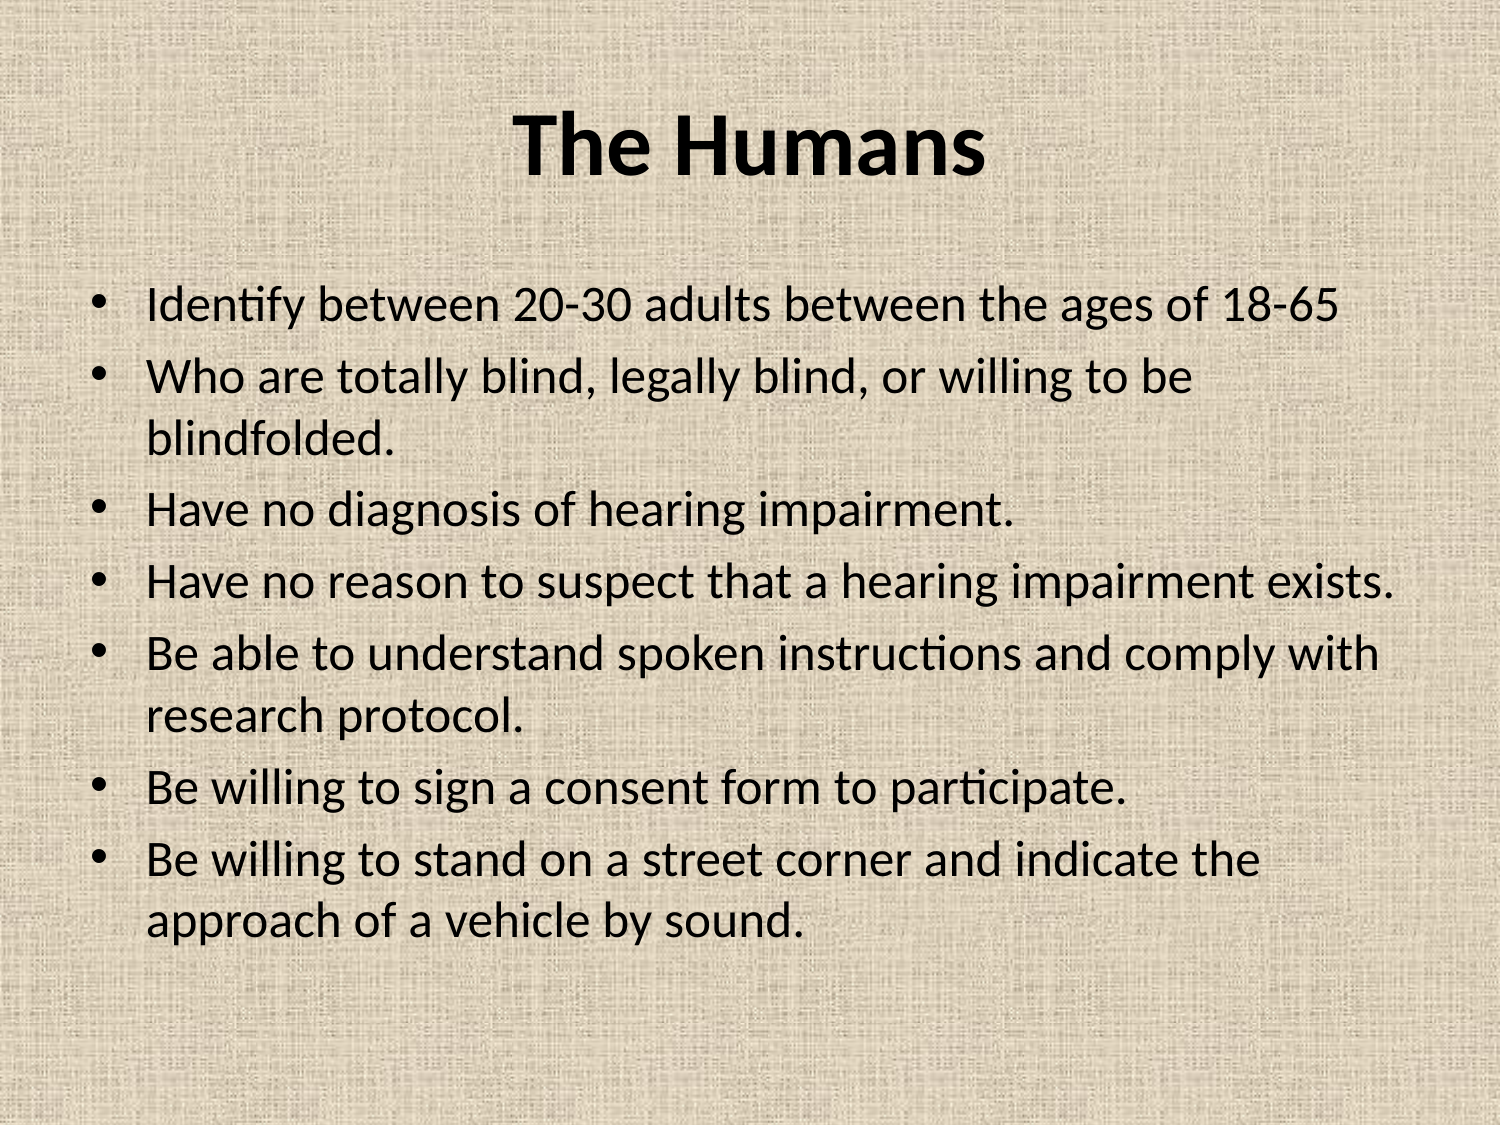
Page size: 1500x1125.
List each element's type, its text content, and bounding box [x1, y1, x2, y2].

title The Humans [75, 45, 1425, 233]
picture [0, 0, 1500, 1125]
list Identify between 20-30 adults between the ages of 18-65 Who are totally blind, legally blind, or willing to be blindfolded. Have no diagnosis of hearing impairment. Have no reason to suspect that a hearing impairment exists. Be able to understand spoken instructions and comply with research protocol. Be willing to sign a consent form to participate. Be willing to stand on a street corner and indicate the approach of a vehicle by sound. [75, 262, 1425, 1005]
